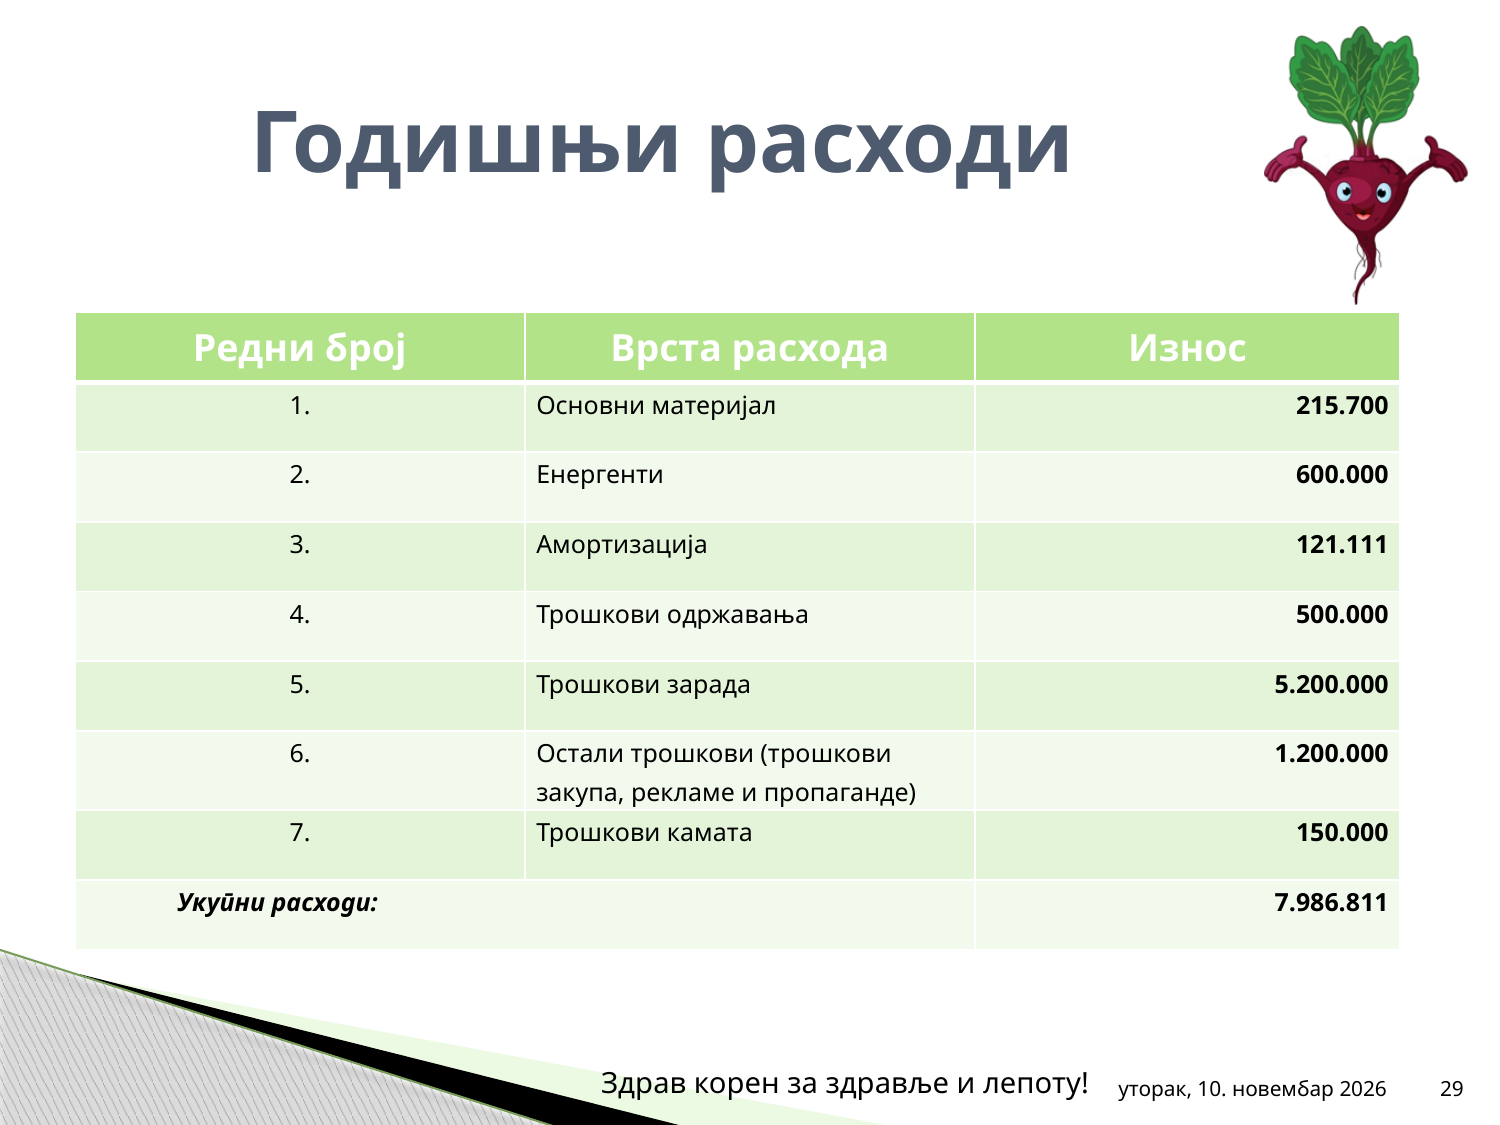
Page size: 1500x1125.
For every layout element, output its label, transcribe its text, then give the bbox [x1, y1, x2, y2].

title Годишњи расходи [75, 45, 1250, 233]
slide_number среда, 31. октобар 2012 [1105, 1051, 1418, 1112]
table_cell 3. [76, 523, 524, 591]
table_cell Енергенти [526, 453, 974, 521]
table_cell 1.200.000 [976, 732, 1399, 809]
table_cell 5. [76, 662, 524, 730]
table_cell Амортизација [526, 523, 974, 591]
table_cell 150.000 [976, 811, 1399, 879]
table_cell Трошкови зарада [526, 662, 974, 730]
table_cell Трошкови одржавања [526, 592, 974, 660]
table_cell 4. [76, 592, 524, 660]
table_header Врста расхода [526, 313, 974, 380]
table_cell 1. [76, 385, 524, 451]
table_header Редни број [76, 313, 524, 380]
table_cell 500.000 [976, 592, 1399, 660]
table_cell 7.986.811 [976, 881, 1399, 949]
table_cell 7. [76, 811, 524, 879]
table_cell 5.200.000 [976, 662, 1399, 730]
slide_number 29 [1418, 1051, 1479, 1112]
table_cell 2. [76, 453, 524, 521]
footer Здрав корен за здравље и лепоту! [575, 1051, 1105, 1112]
table_header Износ [976, 313, 1399, 380]
table_cell Трошкови камата [526, 811, 974, 879]
table_cell Укупни расходи: [76, 881, 974, 949]
table_cell 215.700 [976, 385, 1399, 451]
table_cell 6. [76, 732, 524, 809]
table_cell 121.111 [976, 523, 1399, 591]
table_cell Основни материјал [526, 385, 974, 451]
table_cell Остали трошкови (трошкови закупа, рекламе и пропаганде) [526, 732, 974, 809]
picture [1262, 24, 1471, 308]
table_cell 600.000 [976, 453, 1399, 521]
